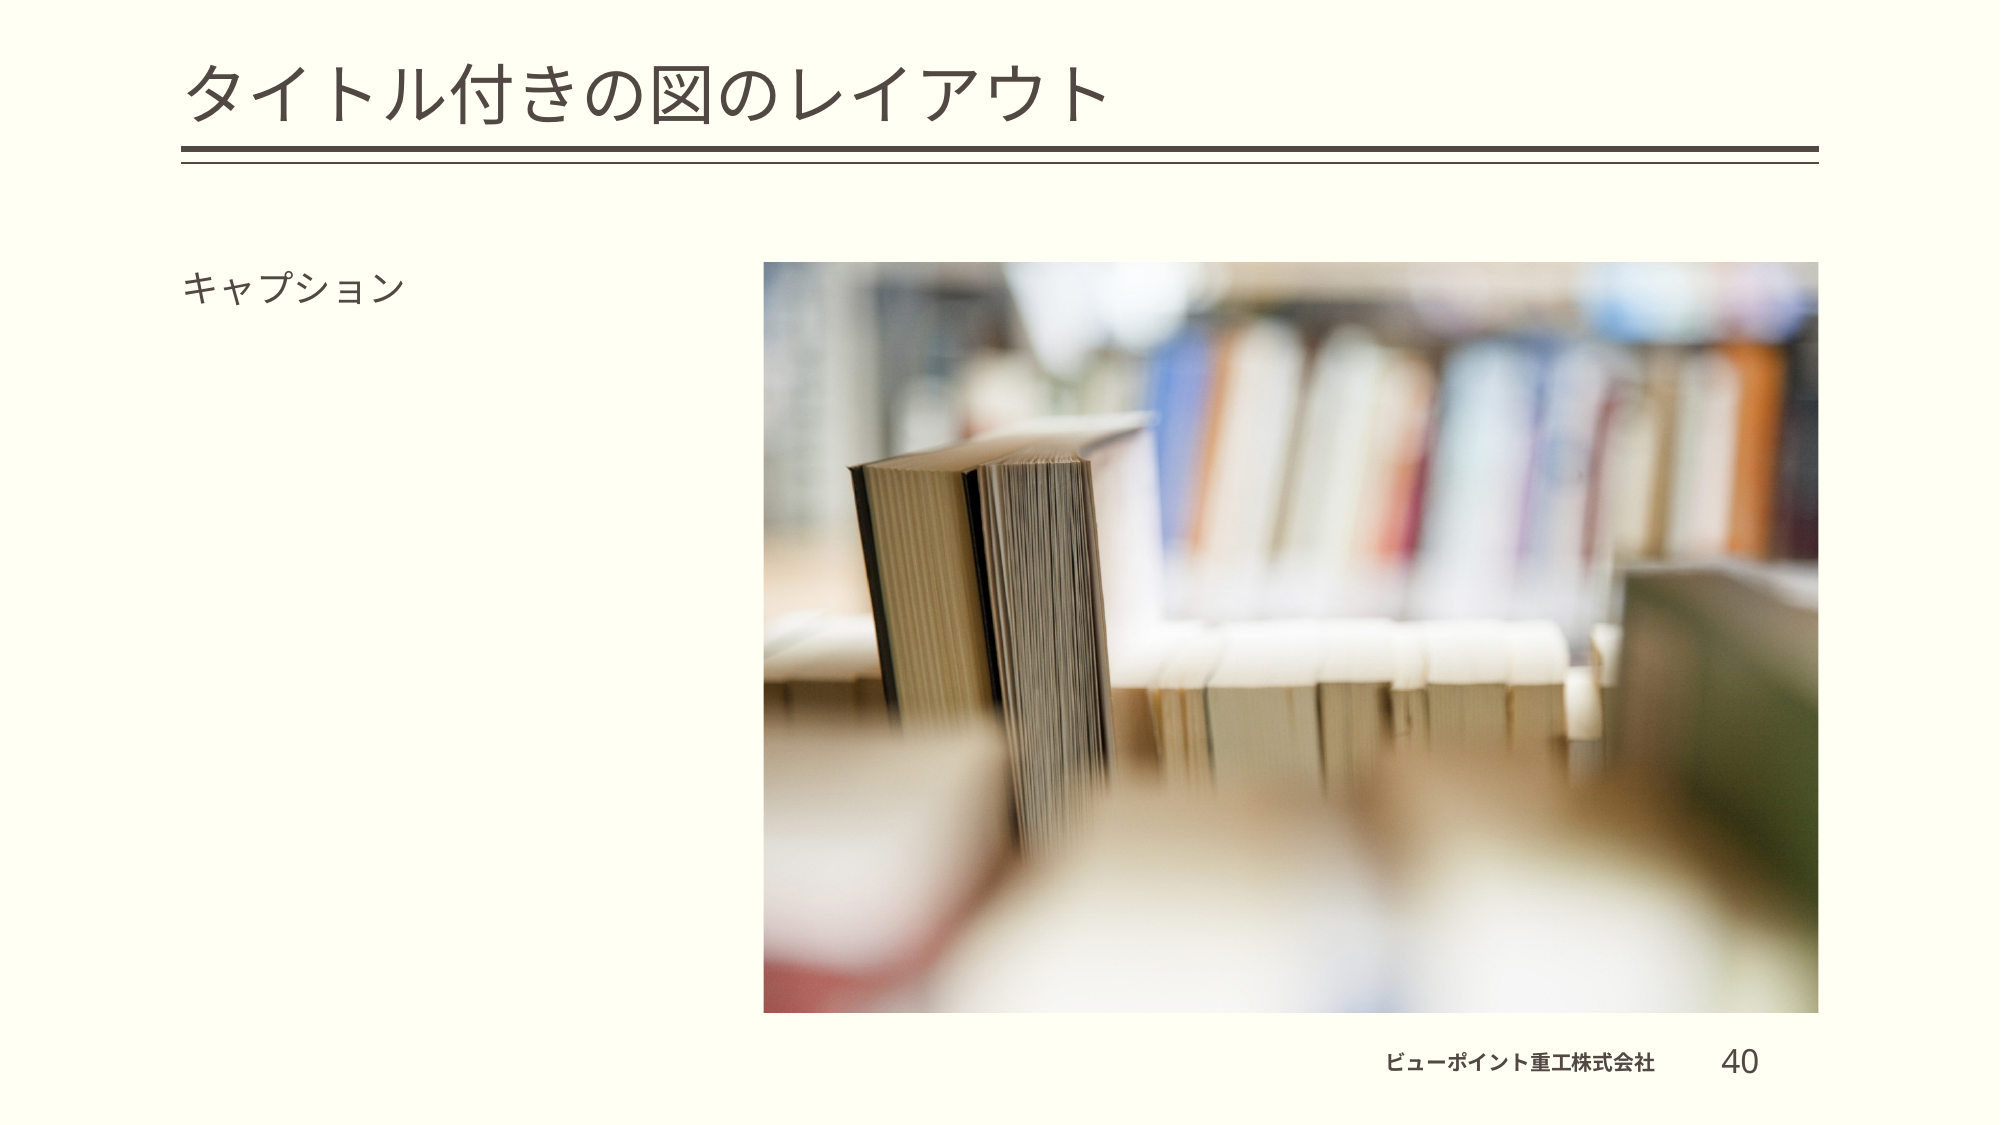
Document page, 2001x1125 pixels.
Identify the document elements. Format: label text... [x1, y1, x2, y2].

list キャプション [181, 262, 739, 1013]
picture [763, 262, 1819, 1013]
title タイトル付きの図のレイアウト [181, 48, 1819, 142]
